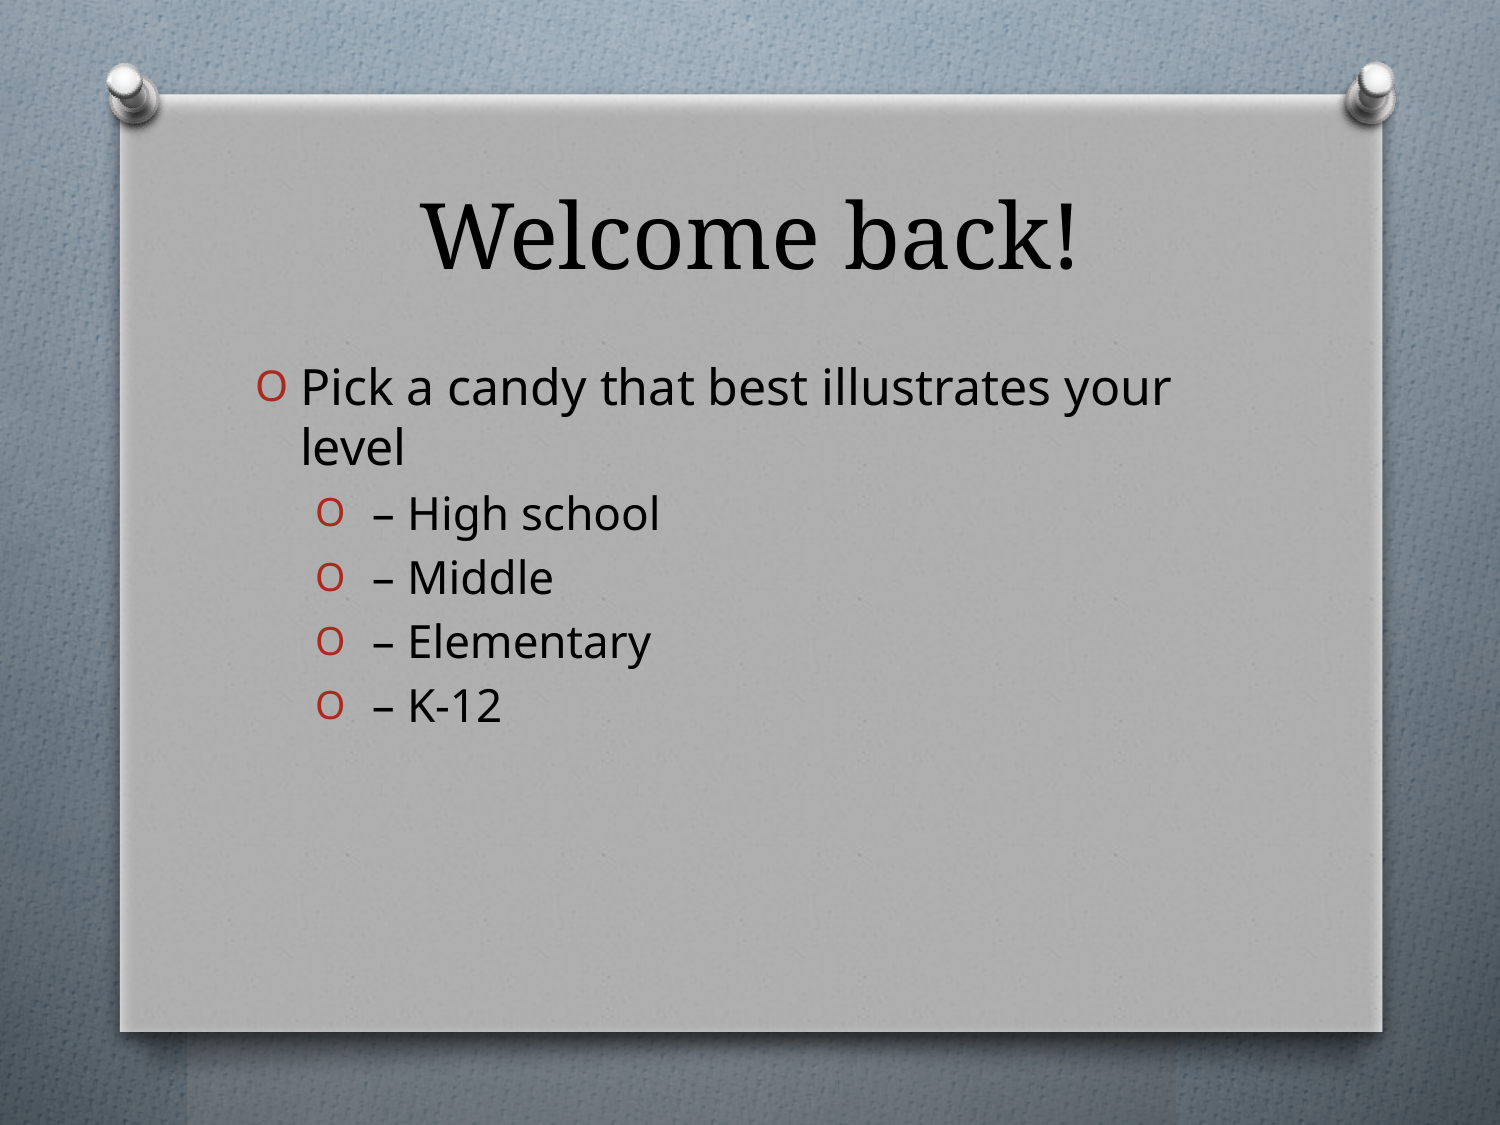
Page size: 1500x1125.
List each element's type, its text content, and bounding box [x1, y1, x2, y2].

title Welcome back! [179, 134, 1323, 332]
picture [1317, 35, 1439, 156]
picture [75, 29, 198, 153]
list Pick a candy that best illustrates your level – High school – Middle – Elementary – K-12 [240, 347, 1257, 939]
